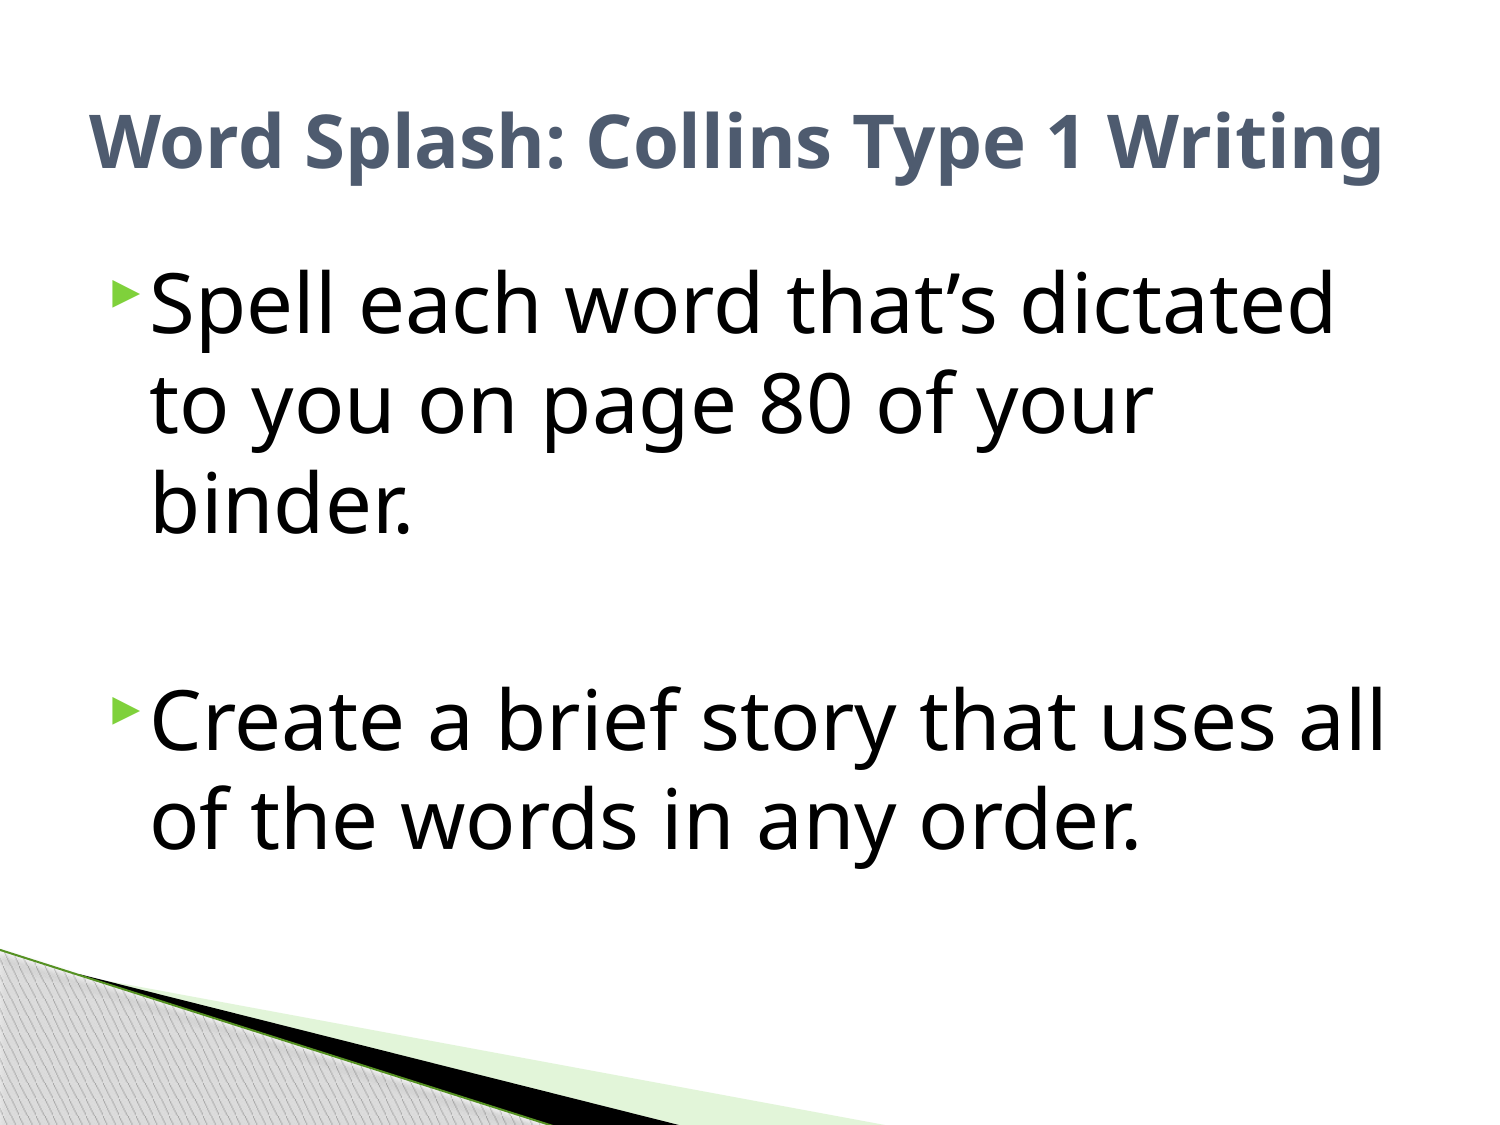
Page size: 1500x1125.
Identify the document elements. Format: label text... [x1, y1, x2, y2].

list Spell each word that’s dictated to you on page 80 of your binder. Create a brief story that uses all of the words in any order. [75, 243, 1425, 986]
title Word Splash: Collins Type 1 Writing [75, 45, 1425, 233]
